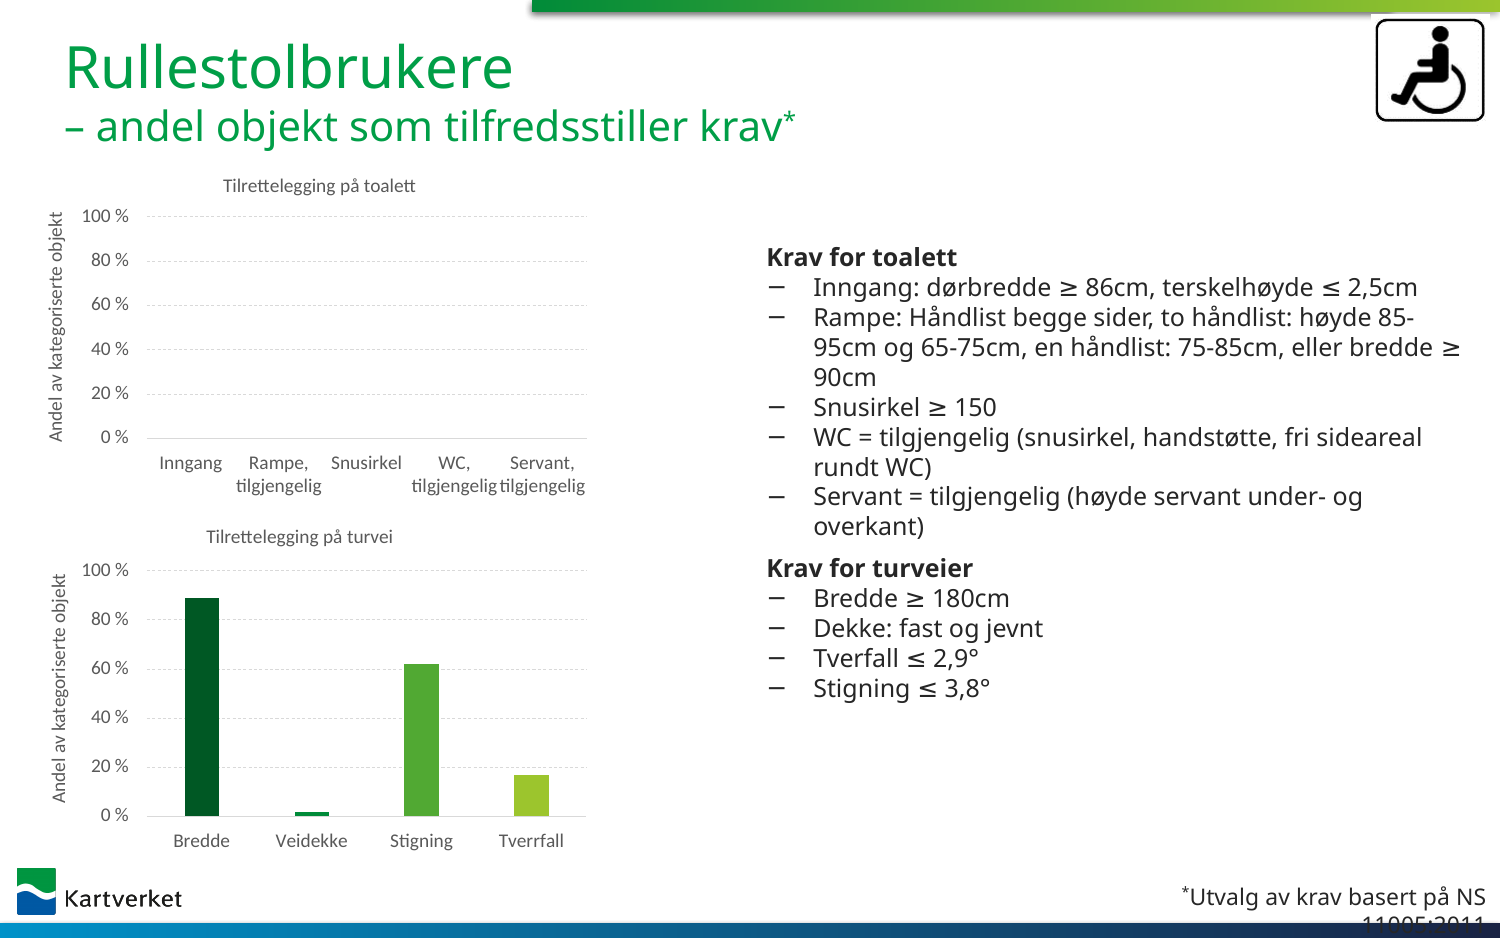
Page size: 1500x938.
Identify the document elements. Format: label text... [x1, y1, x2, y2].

text_box Krav for turveier Bredde ≥ 180cm Dekke: fast og jevnt Tverfall ≤ 2,9° Stigning ≤ 3,8° [751, 545, 1483, 710]
picture [1371, 13, 1491, 127]
picture [41, 520, 598, 859]
text_box *Utvalg av krav basert på NS 11005:2011 [1068, 873, 1500, 938]
text_box Rullestolbrukere – andel objekt som tilfredsstiller krav* [49, 14, 1431, 158]
picture [41, 166, 598, 505]
text_box Krav for toalett Inngang: dørbredde ≥ 86cm, terskelhøyde ≤ 2,5cm Rampe: Håndlist begge sider, to håndlist: høyde 85-95cm og 65-75cm, en håndlist: 75-85cm, eller bredde ≥ 90cm Snusirkel ≥ 150 WC = tilgjengelig (snusirkel, handstøtte, fri sideareal rundt WC) Servant = tilgjengelig (høyde servant under- og overkant) [751, 234, 1483, 545]
